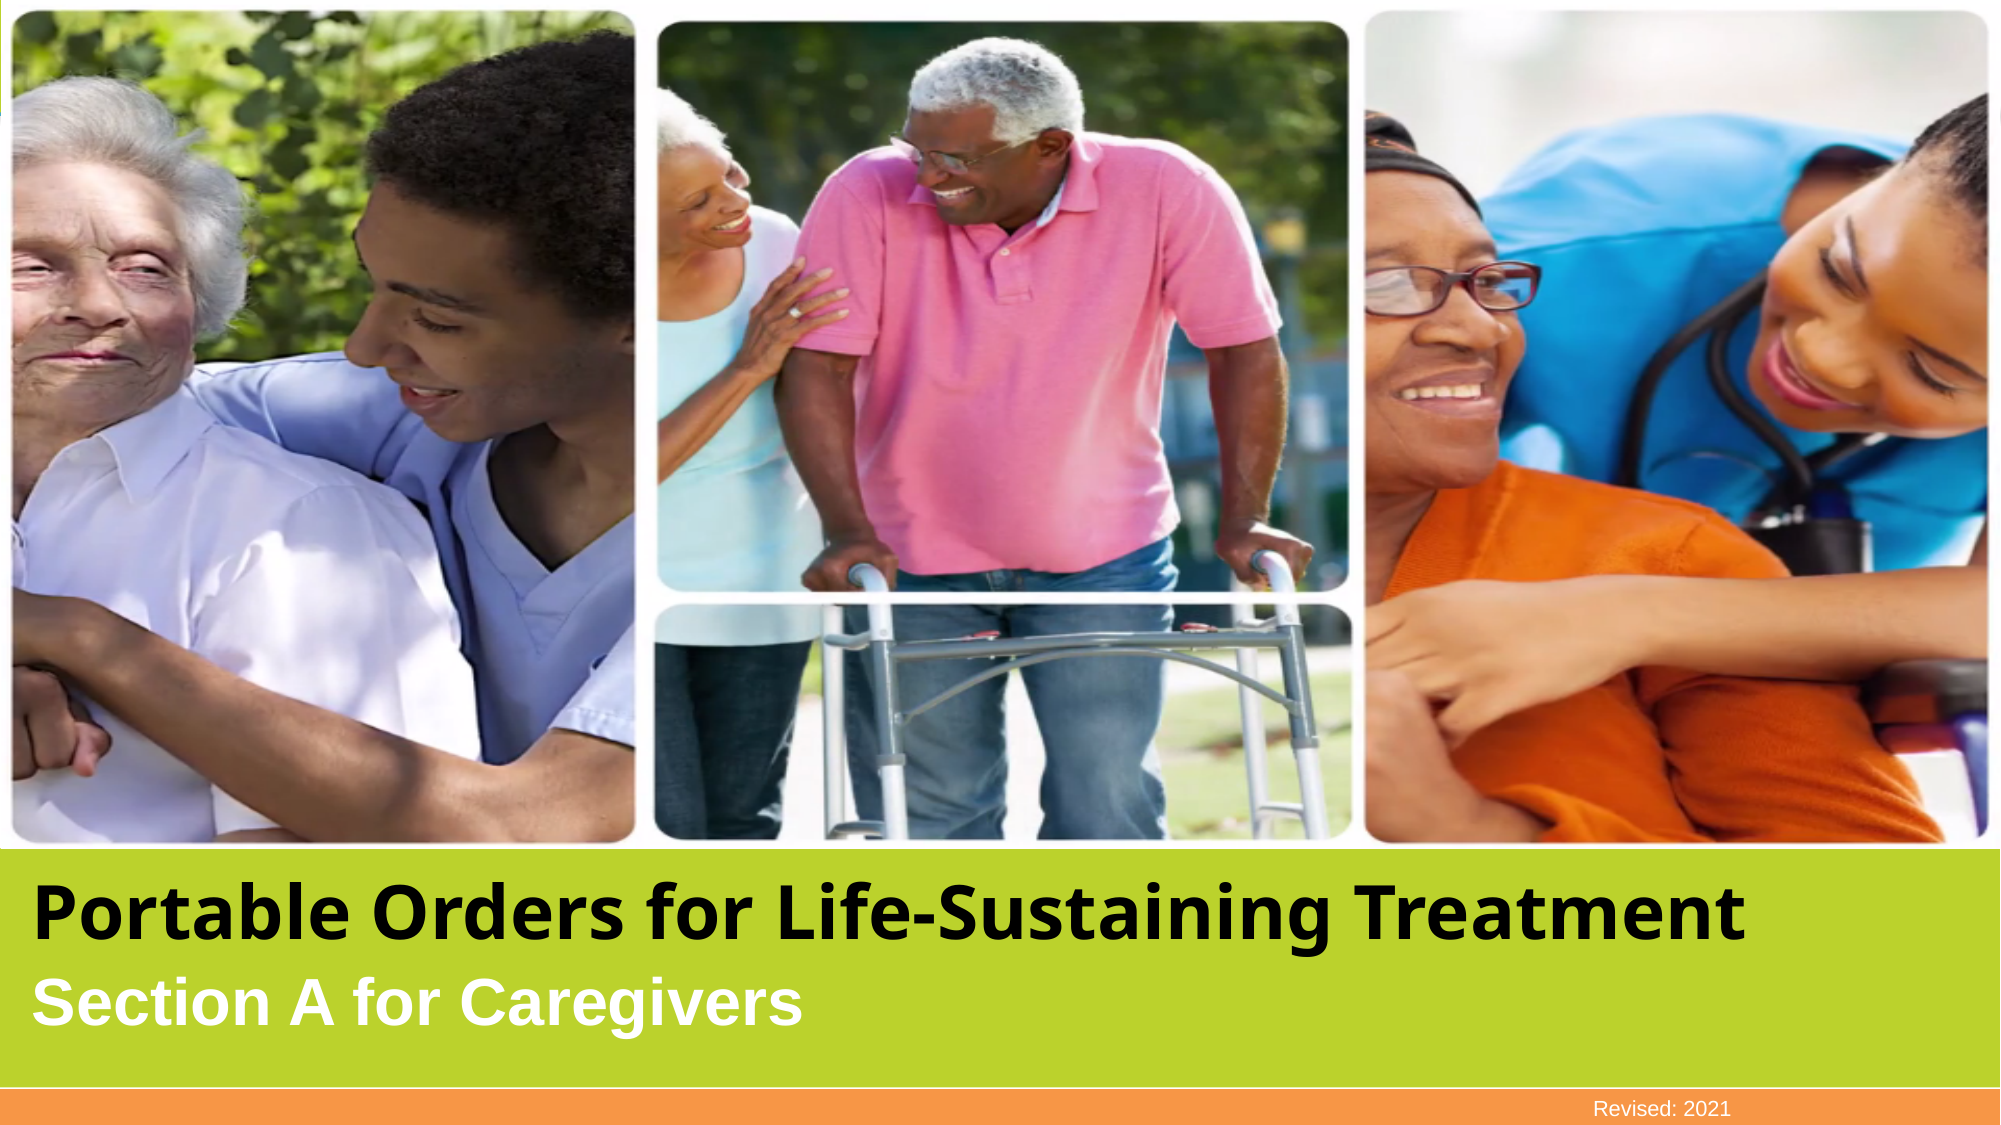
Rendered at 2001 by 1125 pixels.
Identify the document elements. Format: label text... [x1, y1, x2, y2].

subtitle Section A for Caregivers [16, 951, 1717, 1026]
picture [1, 0, 2000, 849]
title Portable Orders for Life-Sustaining Treatment [16, 866, 1984, 952]
text_box Revised: 2021 [1578, 1087, 1747, 1125]
